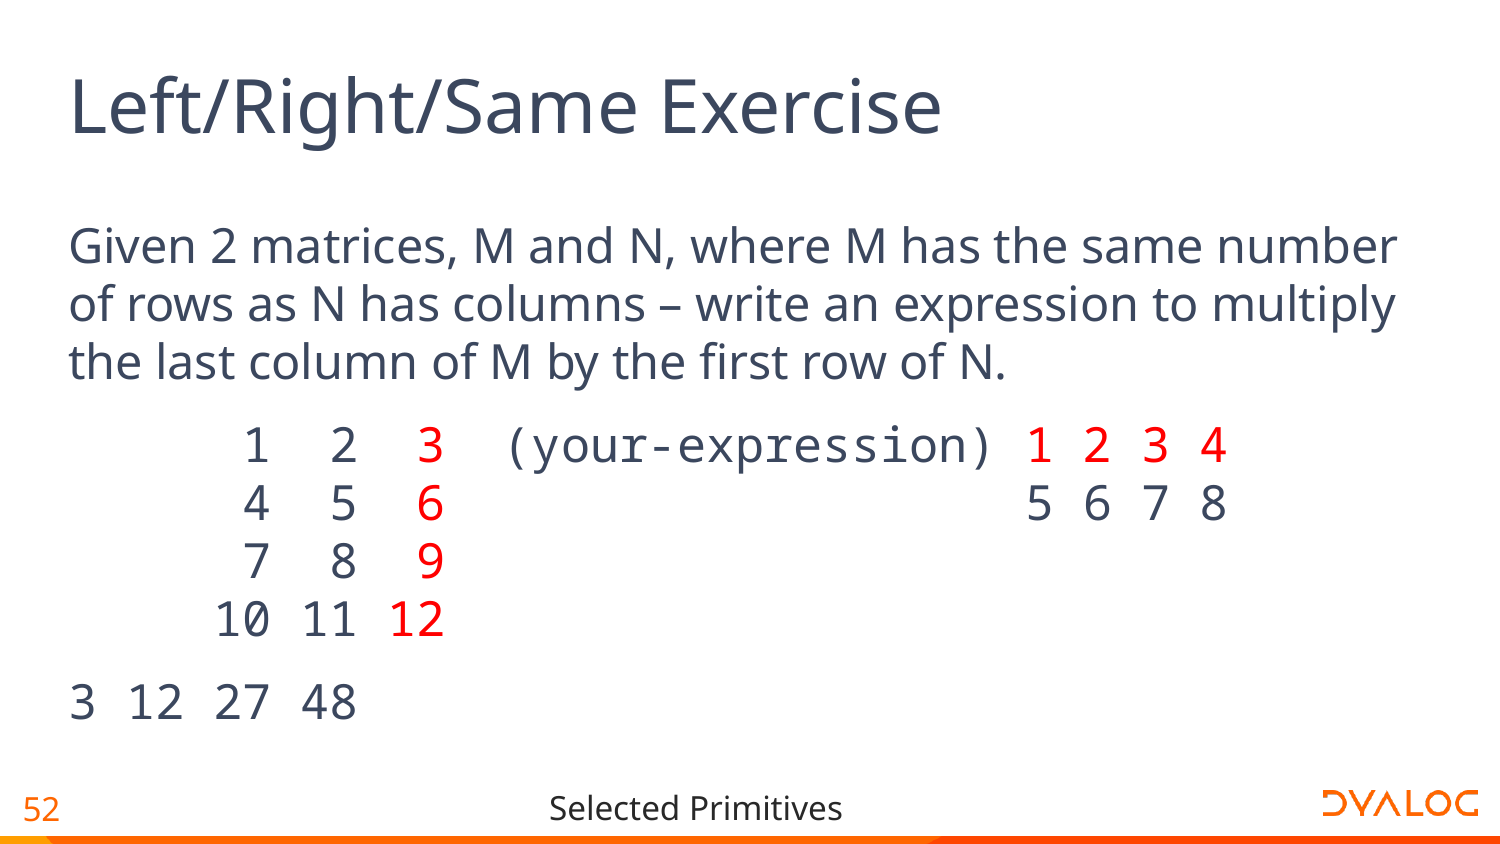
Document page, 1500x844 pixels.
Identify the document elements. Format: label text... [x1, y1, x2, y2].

title Left/Right/Same Exercise [53, 43, 1453, 157]
picture [1323, 790, 1478, 816]
list Given 2 matrices, M and N, where M has the same number of rows as N has columns – write an expression to multiply the last column of M by the first row of N. 1 2 3 (your-expression) 1 2 3 4 4 5 6 5 6 7 8 7 8 9 10 11 12 3 12 27 48 [53, 207, 1453, 740]
picture [0, 836, 1500, 844]
